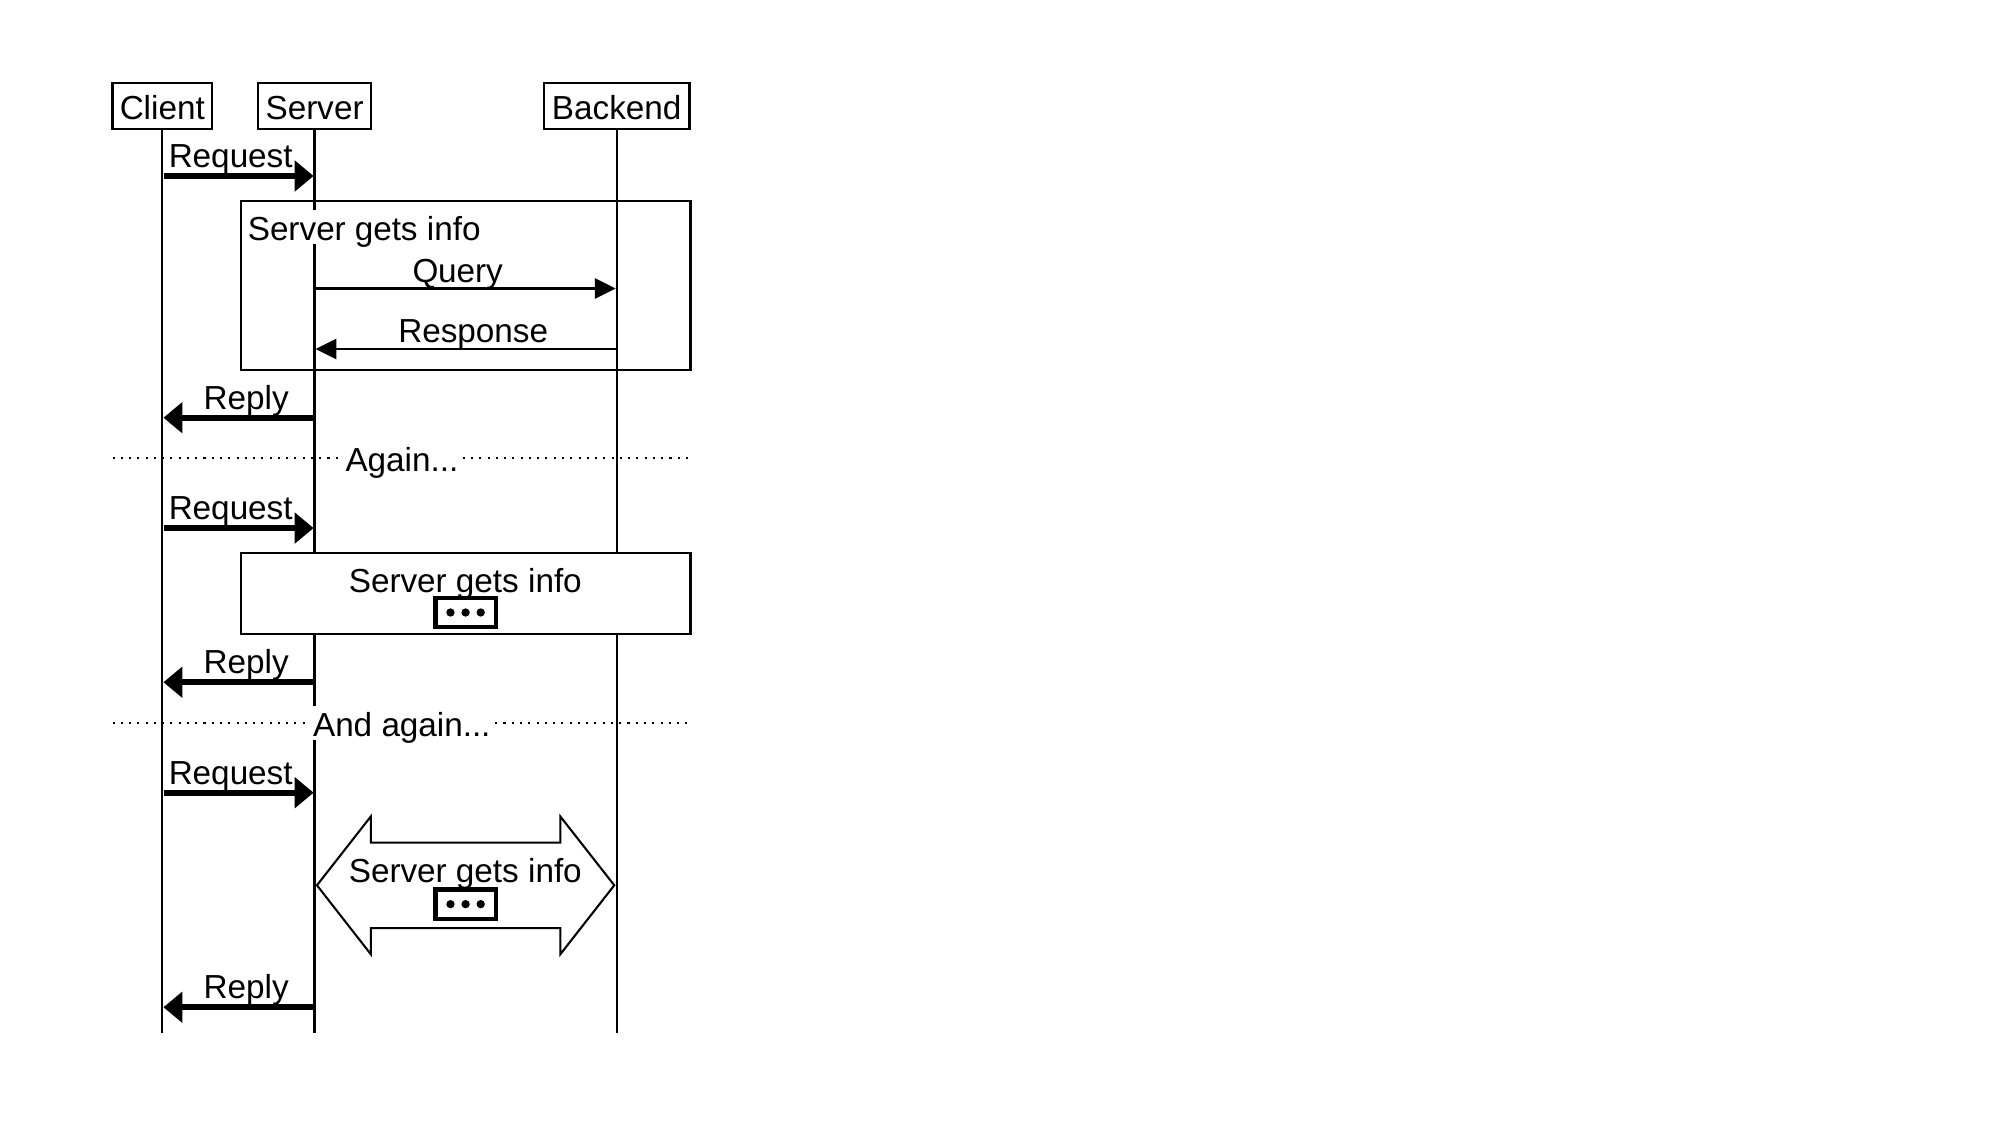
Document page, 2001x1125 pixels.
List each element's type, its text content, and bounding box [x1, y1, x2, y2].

text_box [445, 899, 456, 909]
text_box [240, 553, 314, 635]
text_box Reply [201, 966, 291, 1004]
text_box Query [410, 249, 506, 287]
text_box [617, 200, 691, 370]
text_box Client [112, 83, 213, 130]
text_box [316, 814, 615, 956]
text_box And again... [311, 704, 494, 742]
text_box [460, 607, 471, 618]
text_box Reply [201, 641, 291, 679]
text_box [435, 889, 496, 919]
text_box Server gets info [247, 208, 486, 246]
text_box [460, 899, 471, 909]
text_box [435, 598, 496, 628]
text_box [475, 607, 486, 618]
text_box [316, 289, 616, 348]
text_box Request [166, 752, 295, 790]
text_box Server gets info [346, 560, 585, 598]
text_box Request [166, 135, 295, 173]
text_box Response [396, 310, 551, 348]
text_box Server gets info [346, 849, 585, 888]
text_box [240, 200, 314, 370]
text_box [617, 553, 691, 635]
text_box [74, 74, 732, 1034]
text_box Backend [543, 83, 690, 130]
text_box [315, 200, 616, 288]
text_box Again... [343, 439, 461, 478]
text_box [315, 553, 616, 635]
text_box [445, 607, 456, 618]
text_box Request [166, 487, 295, 525]
text_box [475, 899, 486, 909]
text_box [316, 350, 616, 370]
text_box Reply [201, 377, 291, 415]
text_box Server [258, 83, 371, 130]
